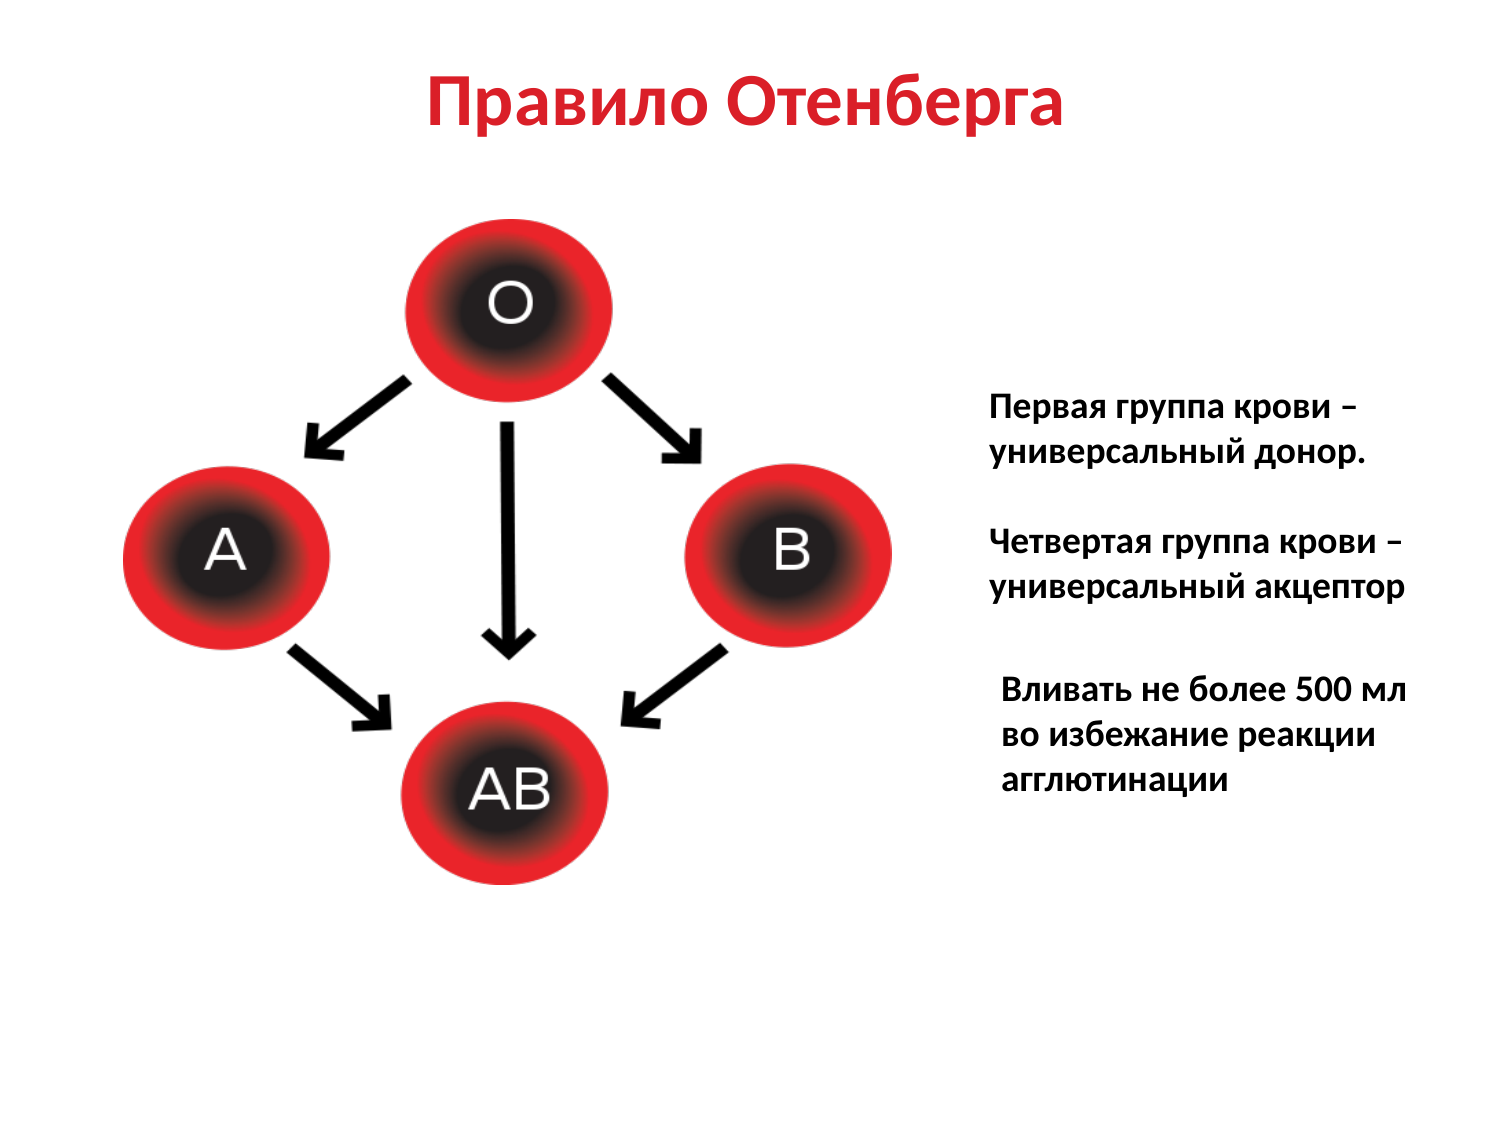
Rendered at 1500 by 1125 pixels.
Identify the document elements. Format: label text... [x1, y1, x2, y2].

text_box Вливать не более 500 мл во избежание реакции агглютинации [986, 656, 1447, 807]
text_box Правило Отенберга [123, 42, 1294, 148]
text_box Первая группа крови – универсальный донор. Четвертая группа крови – универсальный акцептор [974, 373, 1459, 659]
picture [123, 219, 892, 885]
